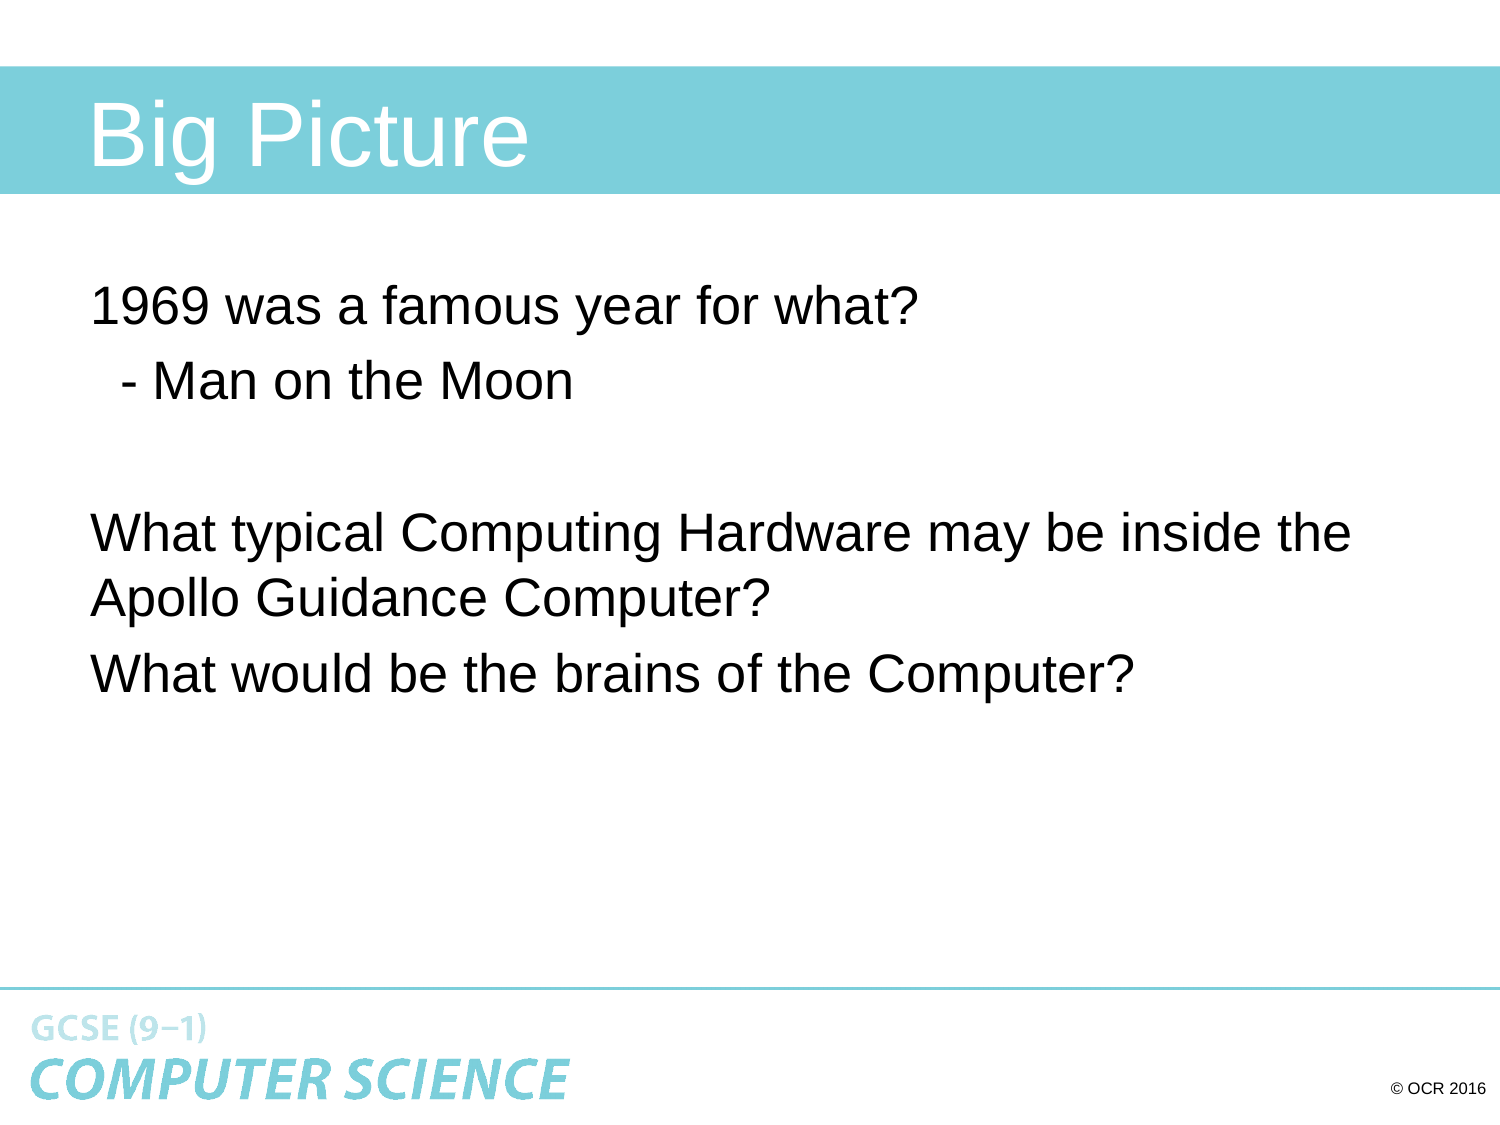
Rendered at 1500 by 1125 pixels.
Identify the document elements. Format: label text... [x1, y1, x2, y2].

title Big Picture [0, 66, 1500, 194]
picture [0, 987, 1500, 1124]
list 1969 was a famous year for what? - Man on the Moon What typical Computing Hardware may be inside the Apollo Guidance Computer? What would be the brains of the Computer? [75, 262, 1425, 965]
